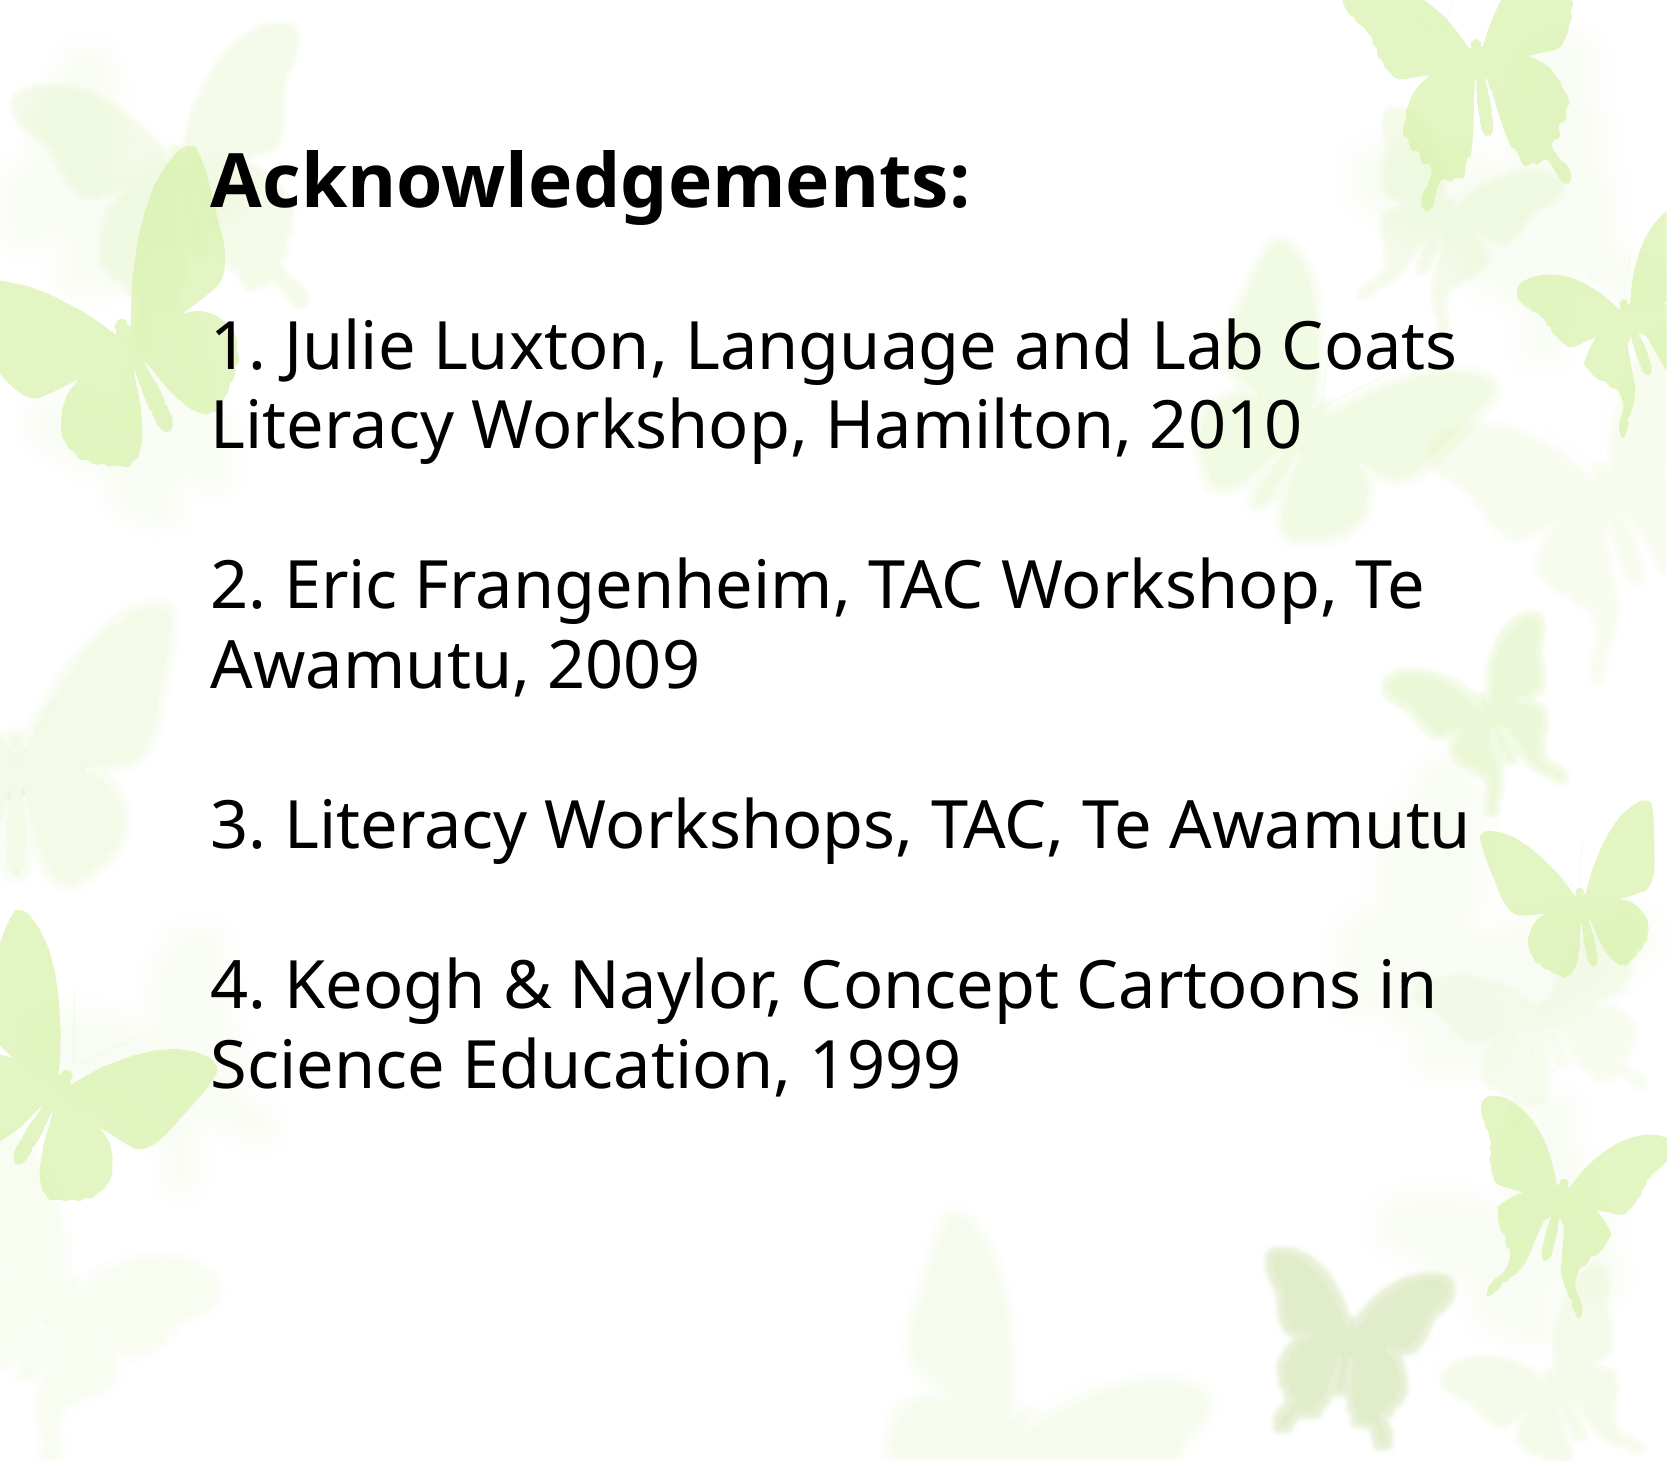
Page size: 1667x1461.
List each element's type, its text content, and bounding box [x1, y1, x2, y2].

text_box Acknowledgements: 1. Julie Luxton, Language and Lab Coats Literacy Workshop, Hamilton, 2010 2. Eric Frangenheim, TAC Workshop, Te Awamutu, 2009 3. Literacy Workshops, TAC, Te Awamutu 4. Keogh & Naylor, Concept Cartoons in Science Education, 1999 [195, 124, 1544, 1110]
